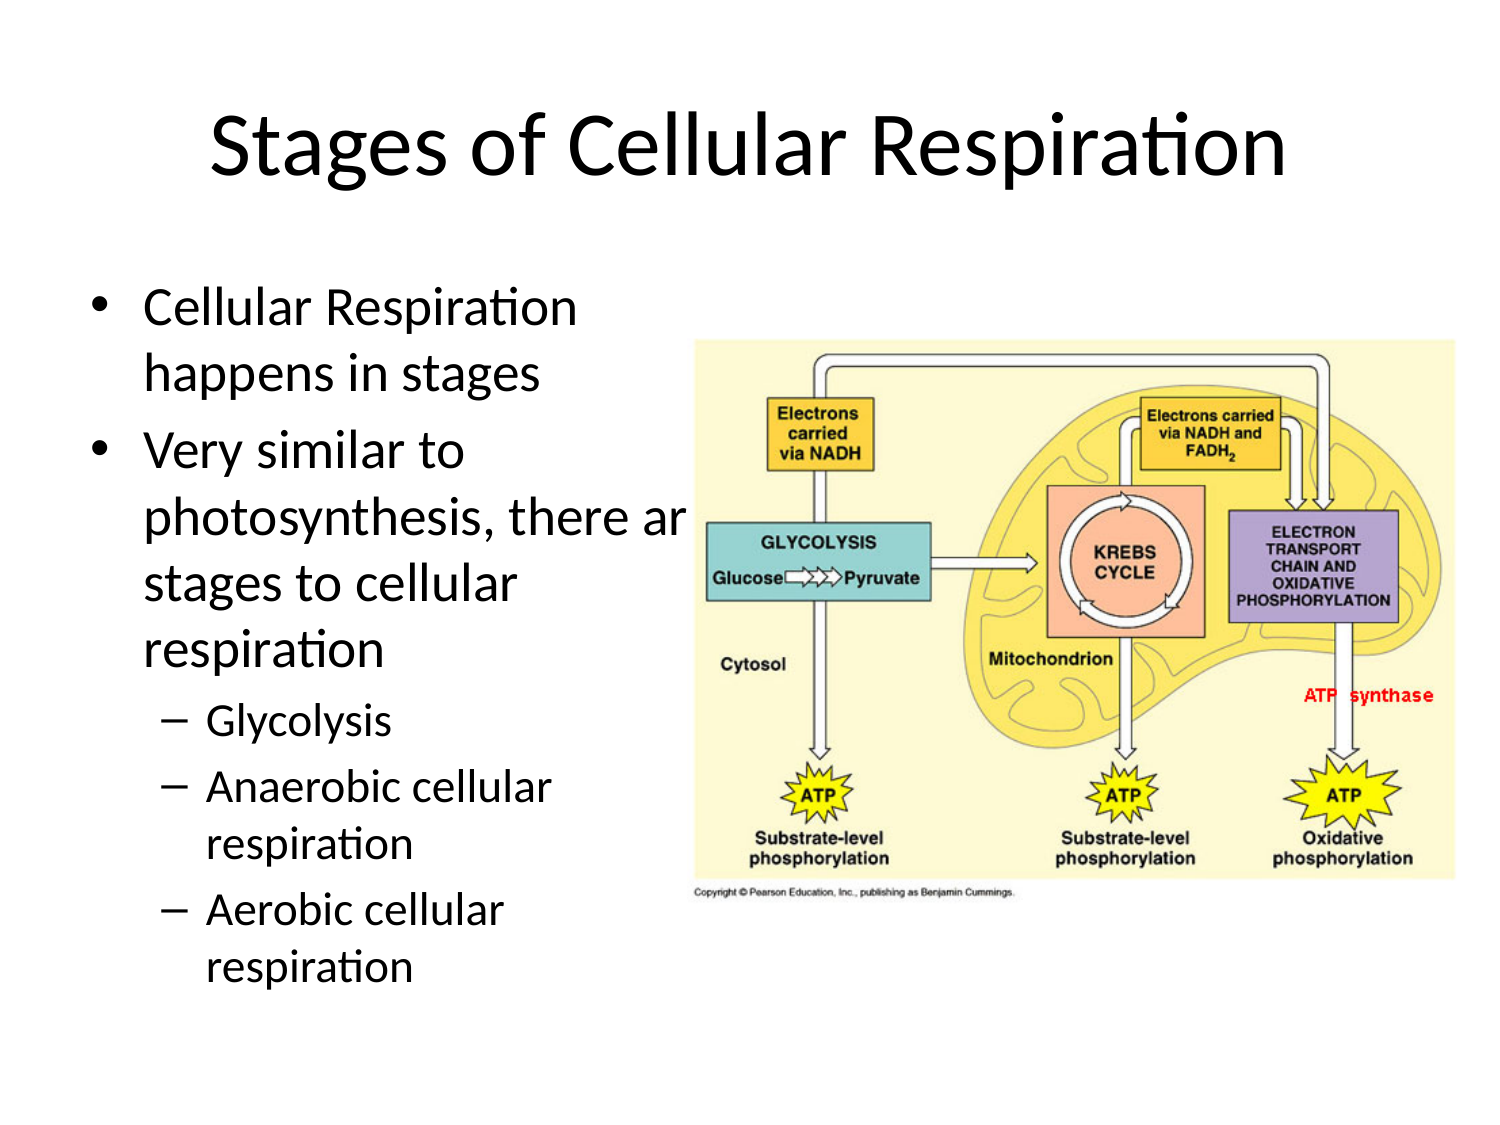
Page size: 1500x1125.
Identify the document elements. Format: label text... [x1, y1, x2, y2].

picture [687, 328, 1463, 904]
list Cellular Respiration happens in stages Very similar to photosynthesis, there are stages to cellular respiration Glycolysis Anaerobic cellular respiration Aerobic cellular respiration [75, 262, 738, 1005]
title Stages of Cellular Respiration [75, 45, 1425, 233]
